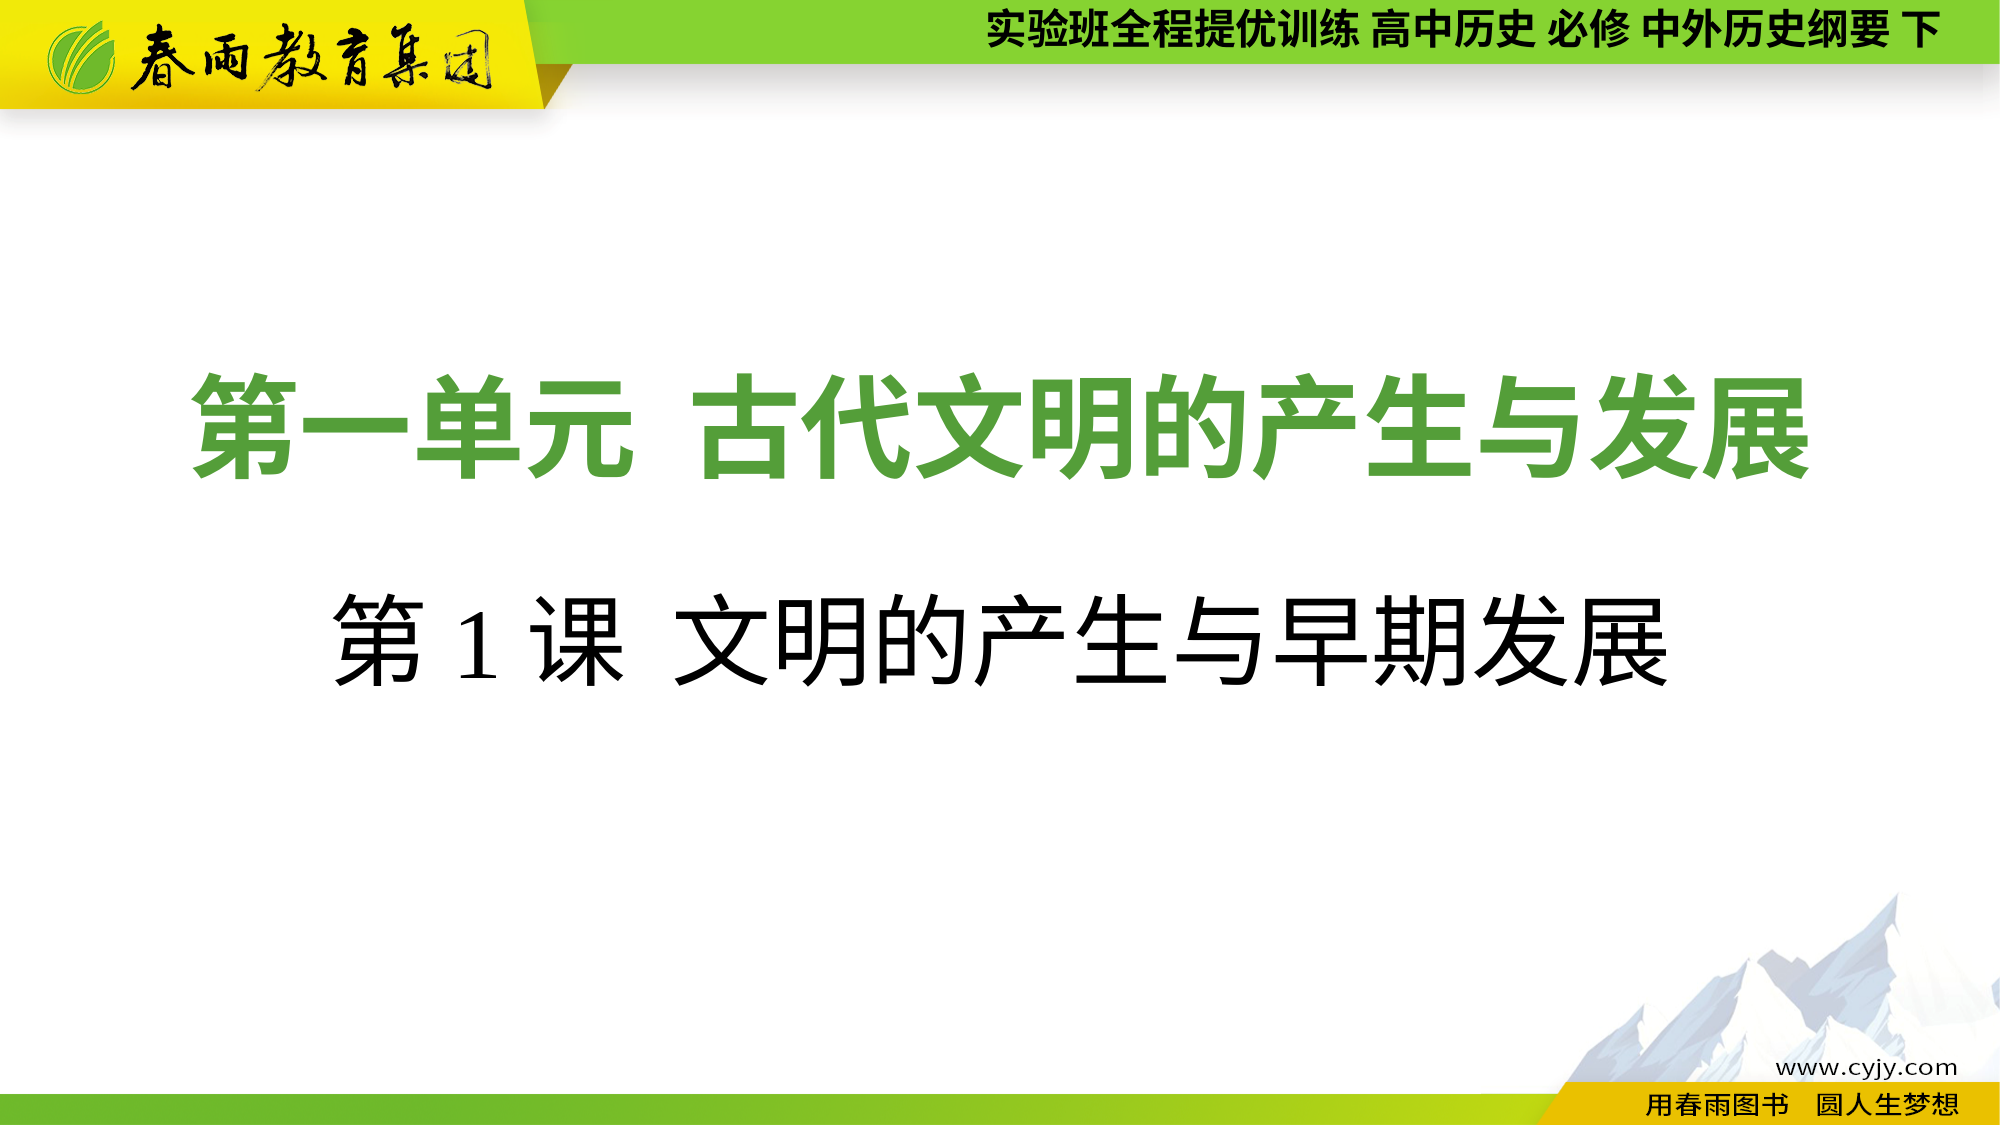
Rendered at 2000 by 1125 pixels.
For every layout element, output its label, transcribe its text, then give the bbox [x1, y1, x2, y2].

text_box 第1课 文明的产生与早期发展 [54, 511, 1946, 706]
text_box 第一单元 古代文明的产生与发展 [54, 282, 1946, 500]
picture [0, 0, 2000, 1125]
